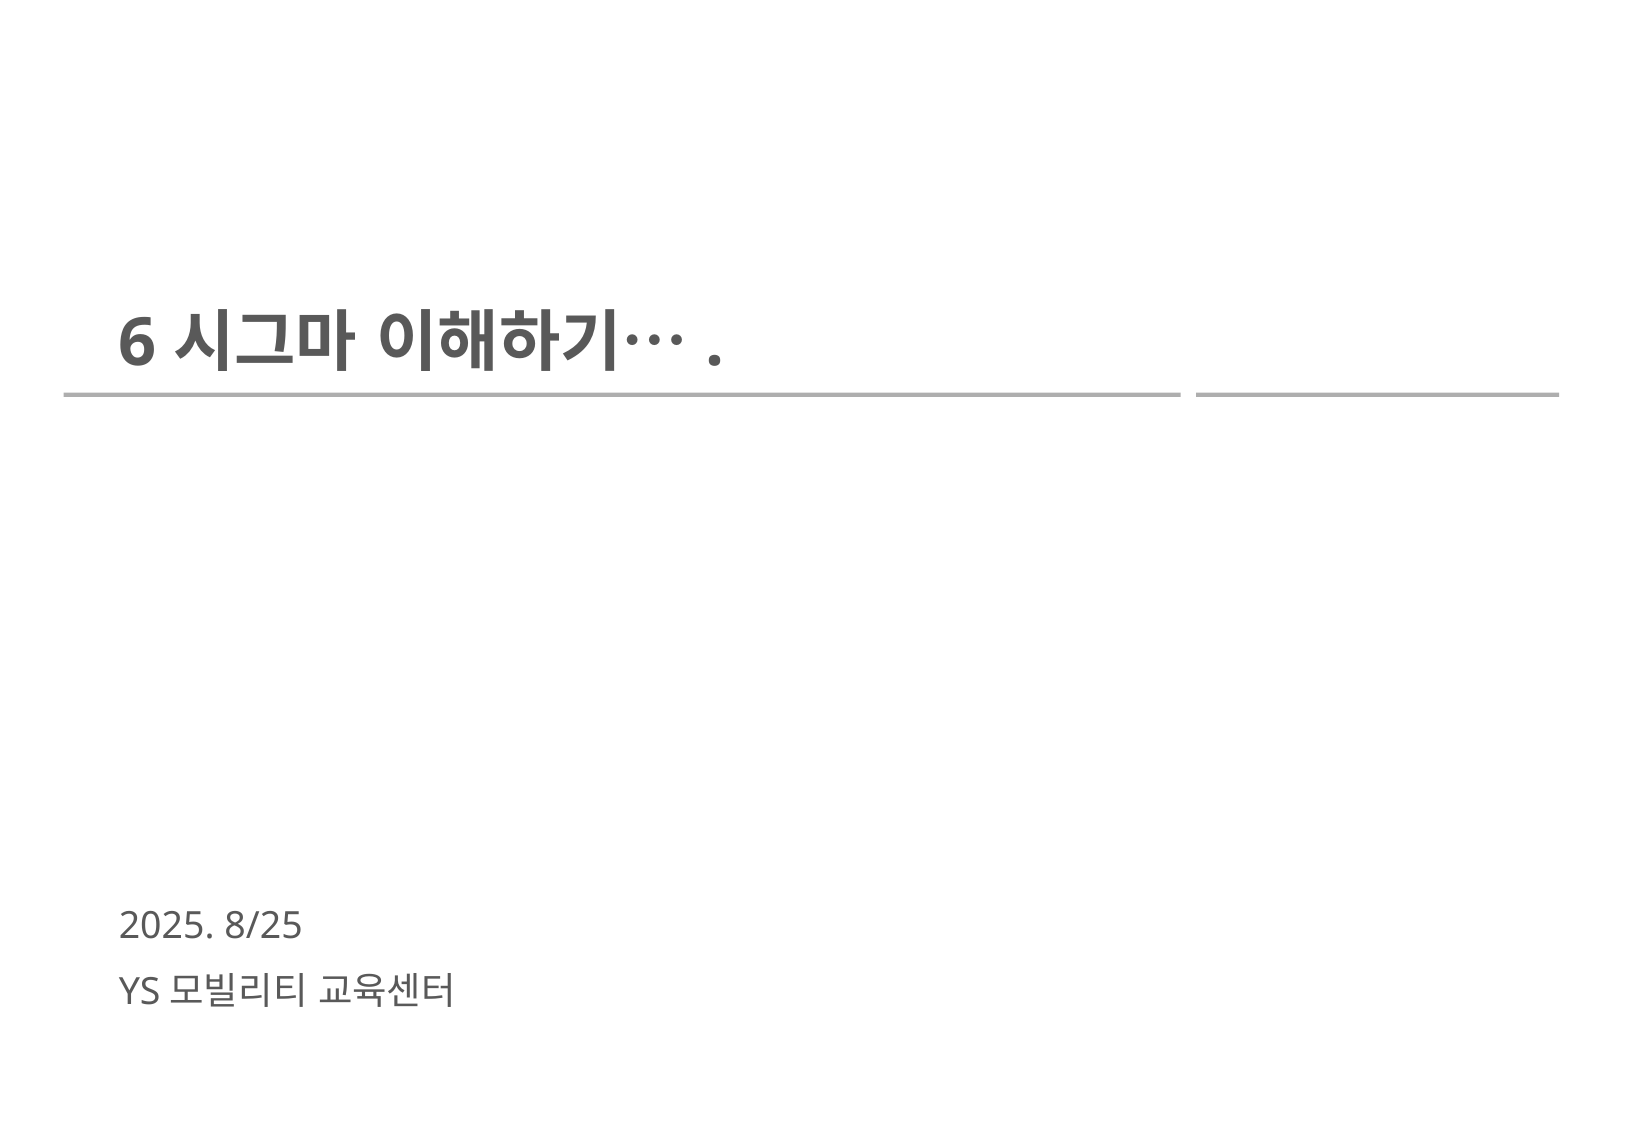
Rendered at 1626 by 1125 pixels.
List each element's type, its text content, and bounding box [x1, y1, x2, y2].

list YS모빌리티 교육센터 [103, 967, 565, 1012]
list 2025. 8/25 [103, 893, 695, 953]
title 6시그마 이해하기…. [105, 291, 1463, 386]
